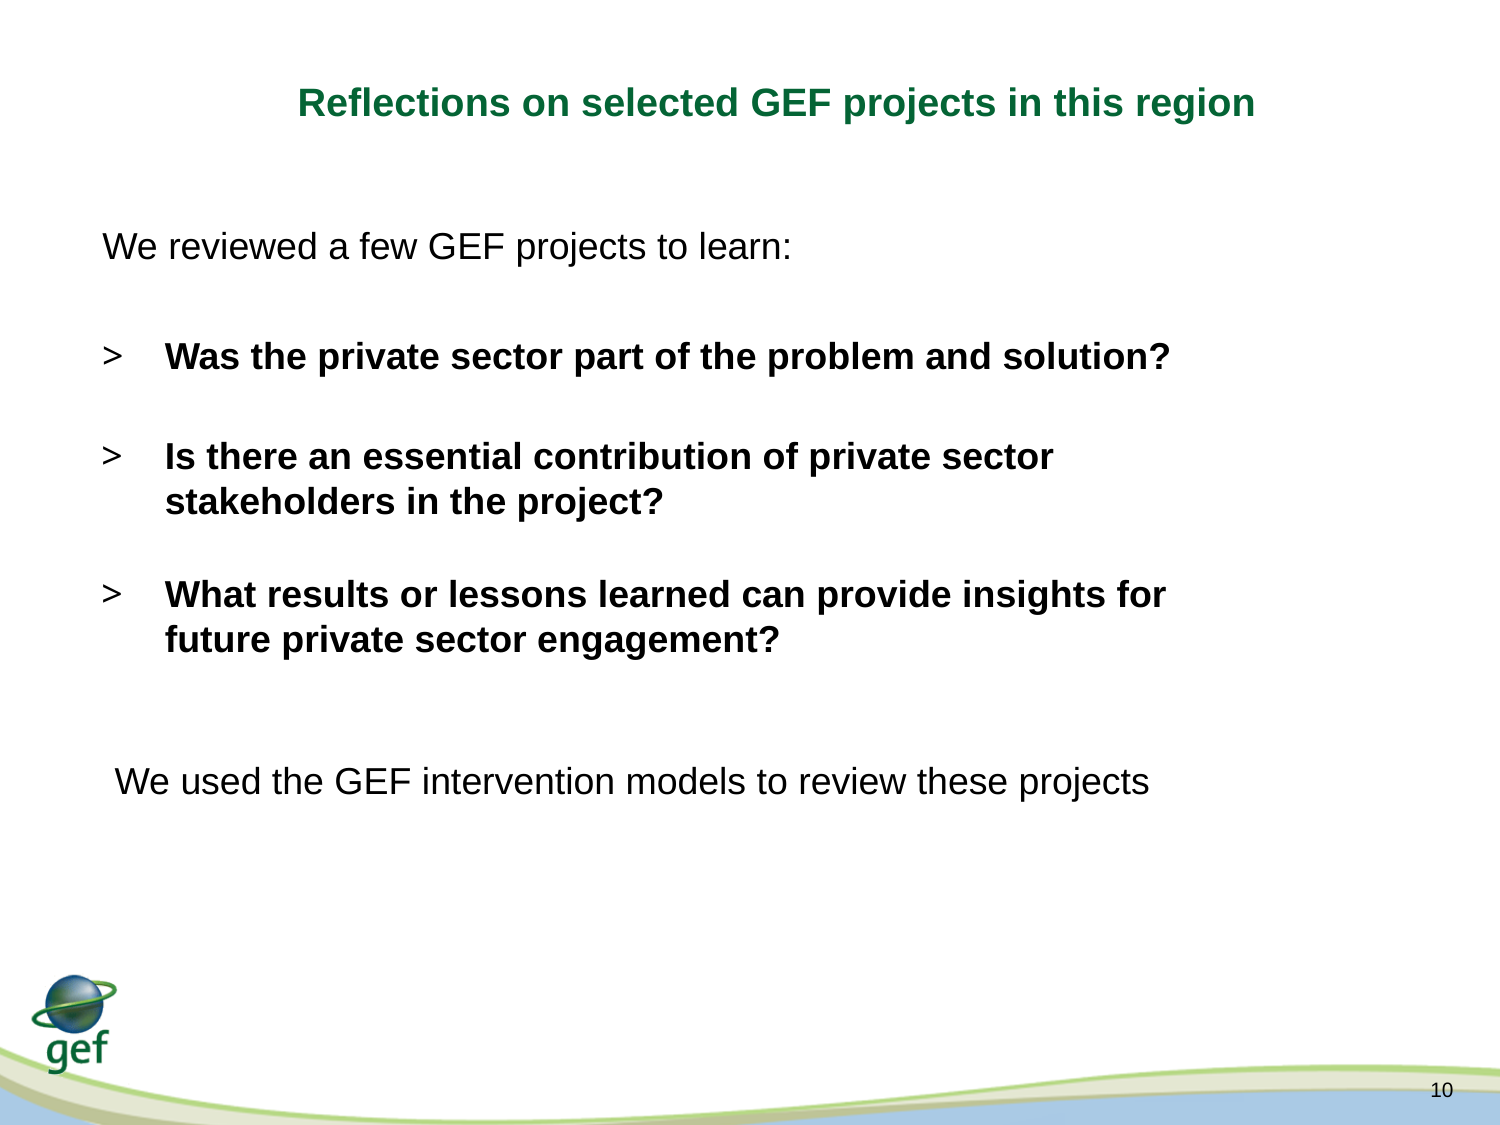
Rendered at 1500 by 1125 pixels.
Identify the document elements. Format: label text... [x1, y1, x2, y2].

text_box We used the GEF intervention models to review these projects [99, 749, 1313, 810]
text_box Is there an essential contribution of private sector stakeholders in the project? [150, 424, 1300, 530]
title Reflections on selected GEF projects in this region [249, 77, 1306, 125]
text_box Was the private sector part of the problem and solution? [150, 324, 1388, 385]
text_box > [87, 324, 139, 385]
text_box What results or lessons learned can provide insights for future private sector engagement? [149, 562, 1288, 668]
text_box We reviewed a few GEF projects to learn: [87, 214, 1325, 275]
text_box > [86, 562, 138, 623]
text_box > [86, 424, 138, 485]
picture [0, 922, 1500, 1125]
